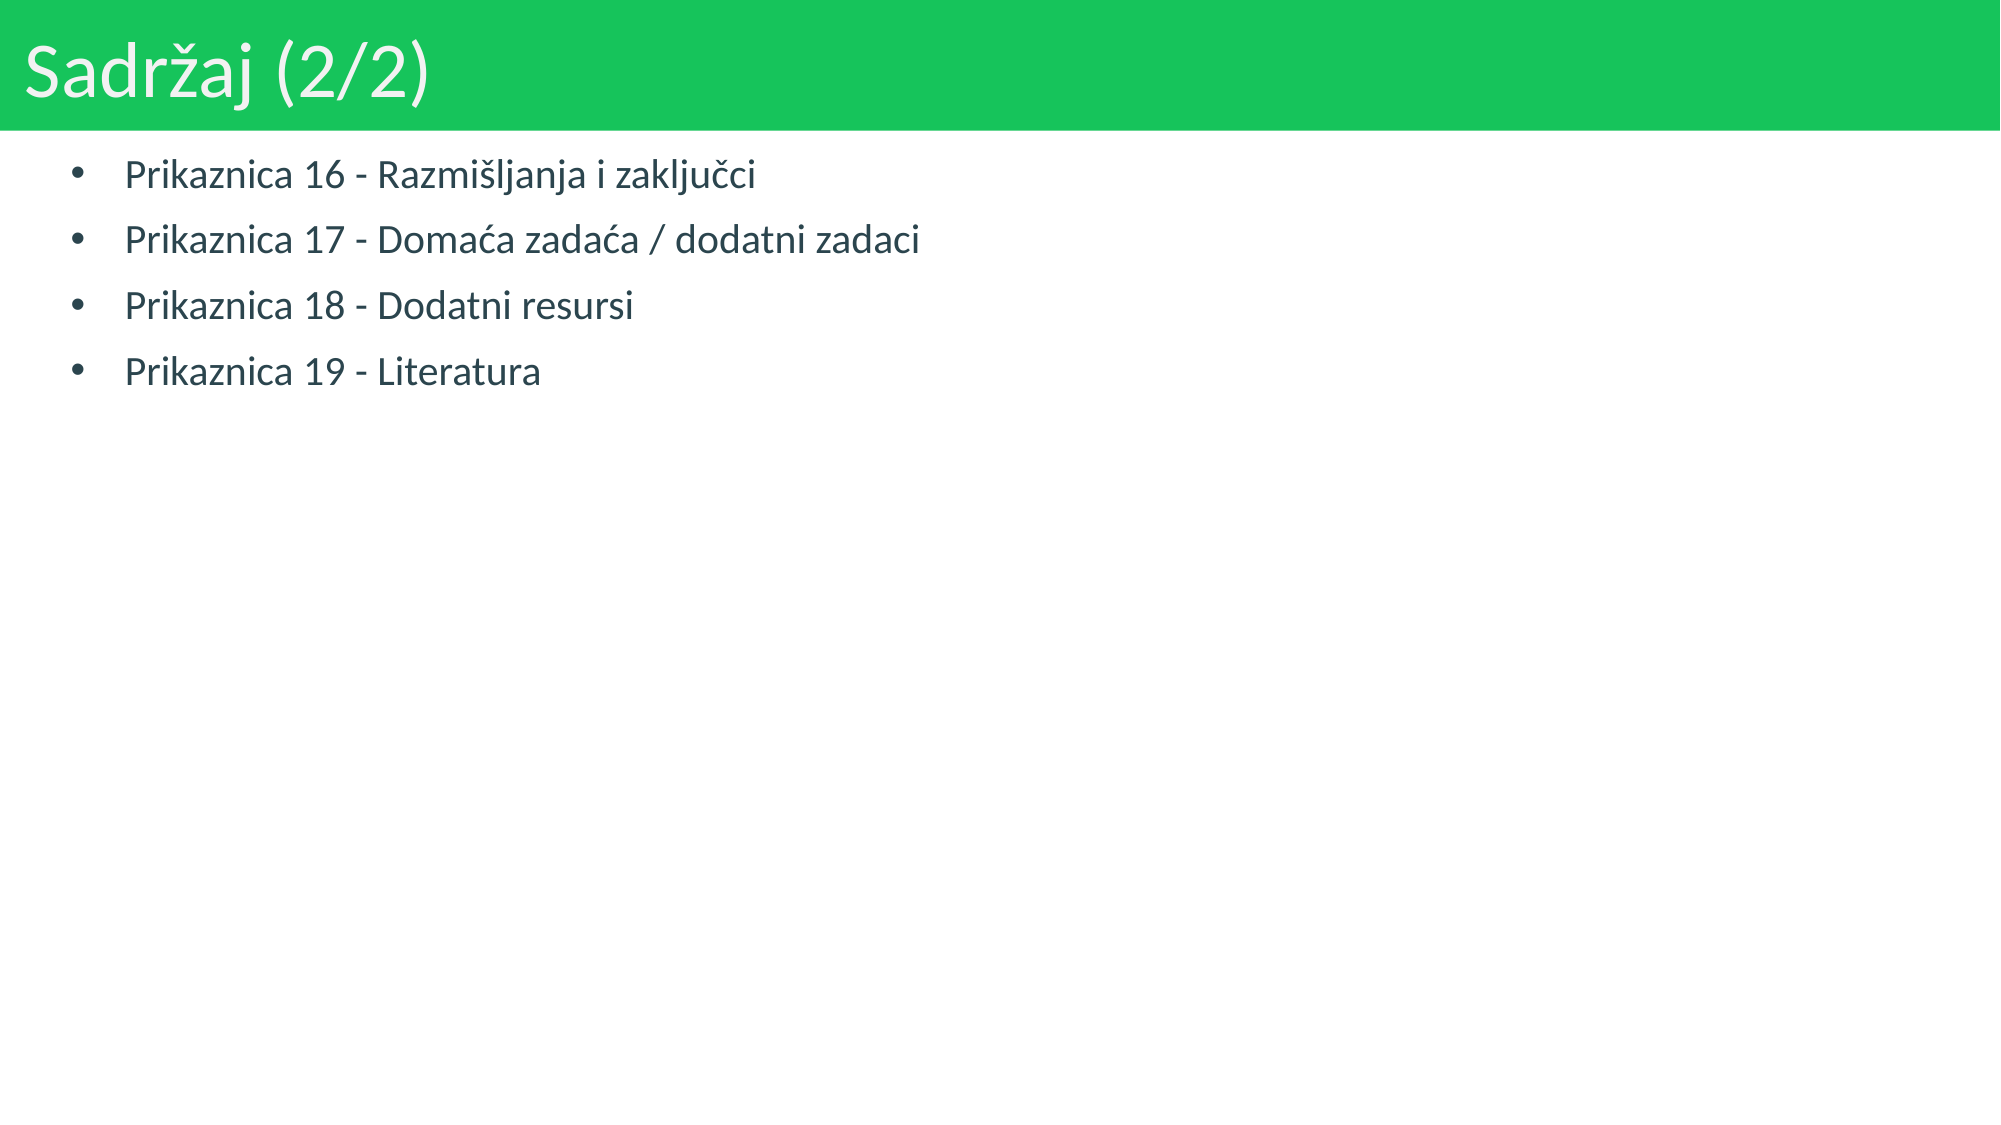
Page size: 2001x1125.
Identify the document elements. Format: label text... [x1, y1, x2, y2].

title Sadržaj (2/2) [16, 13, 1976, 131]
list Prikaznica 16 - Razmišljanja i zaključci Prikaznica 17 - Domaća zadaća / dodatni zadaci Prikaznica 18 - Dodatni resursi Prikaznica 19 - Literatura [16, 144, 1976, 1108]
